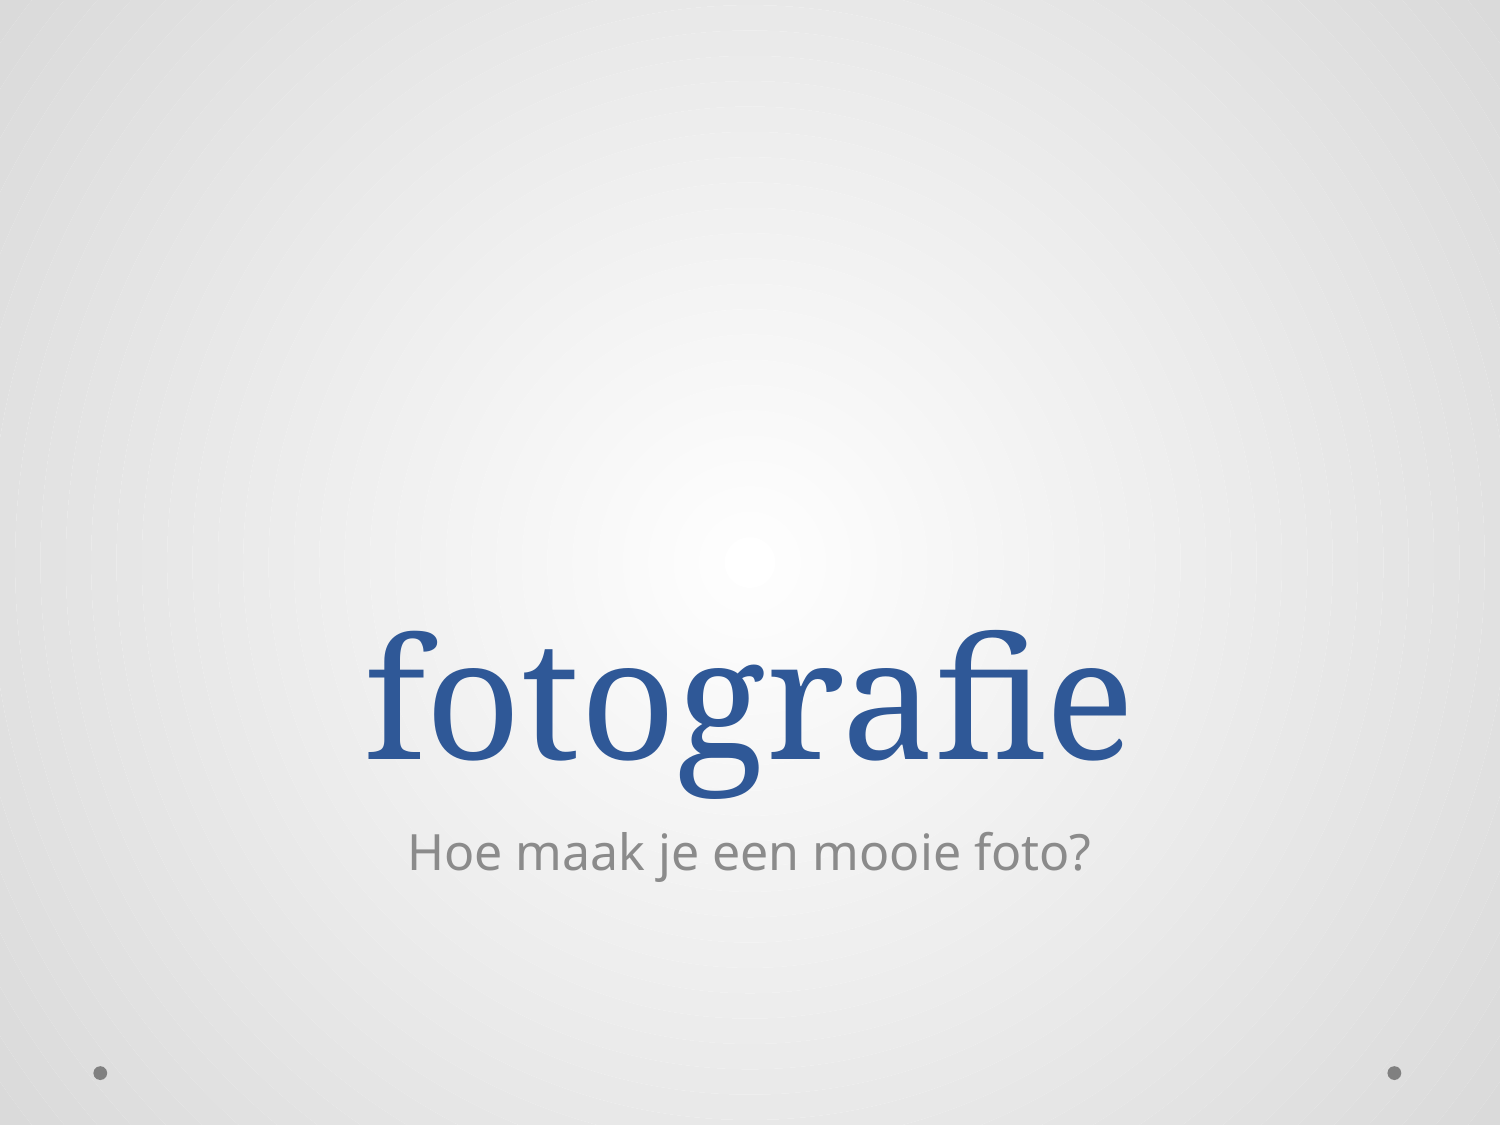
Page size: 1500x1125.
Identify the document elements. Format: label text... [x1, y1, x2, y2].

subtitle Hoe maak je een mooie foto? [225, 812, 1275, 1013]
title fotografie [112, 99, 1388, 800]
